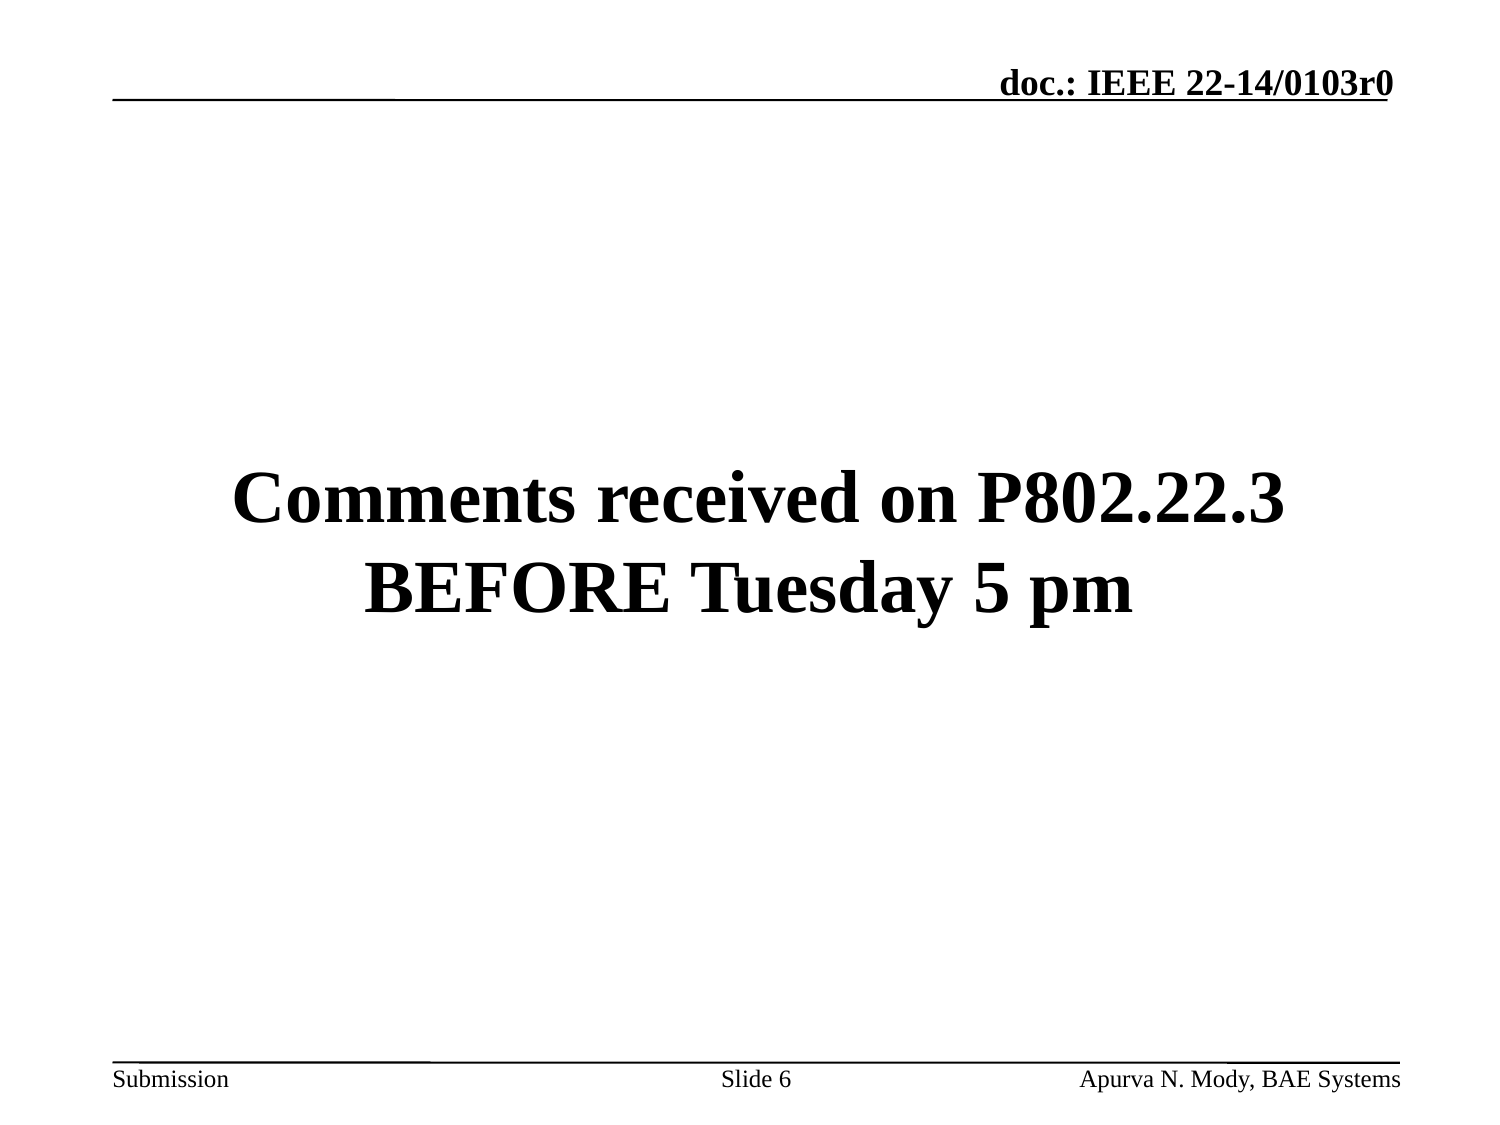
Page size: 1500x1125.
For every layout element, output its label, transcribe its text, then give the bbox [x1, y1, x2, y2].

footer Apurva N. Mody, BAE Systems [878, 1061, 1402, 1093]
slide_number Slide 6 [712, 1061, 800, 1123]
title Comments received on P802.22.3 BEFORE Tuesday 5 pm [121, 437, 1397, 638]
